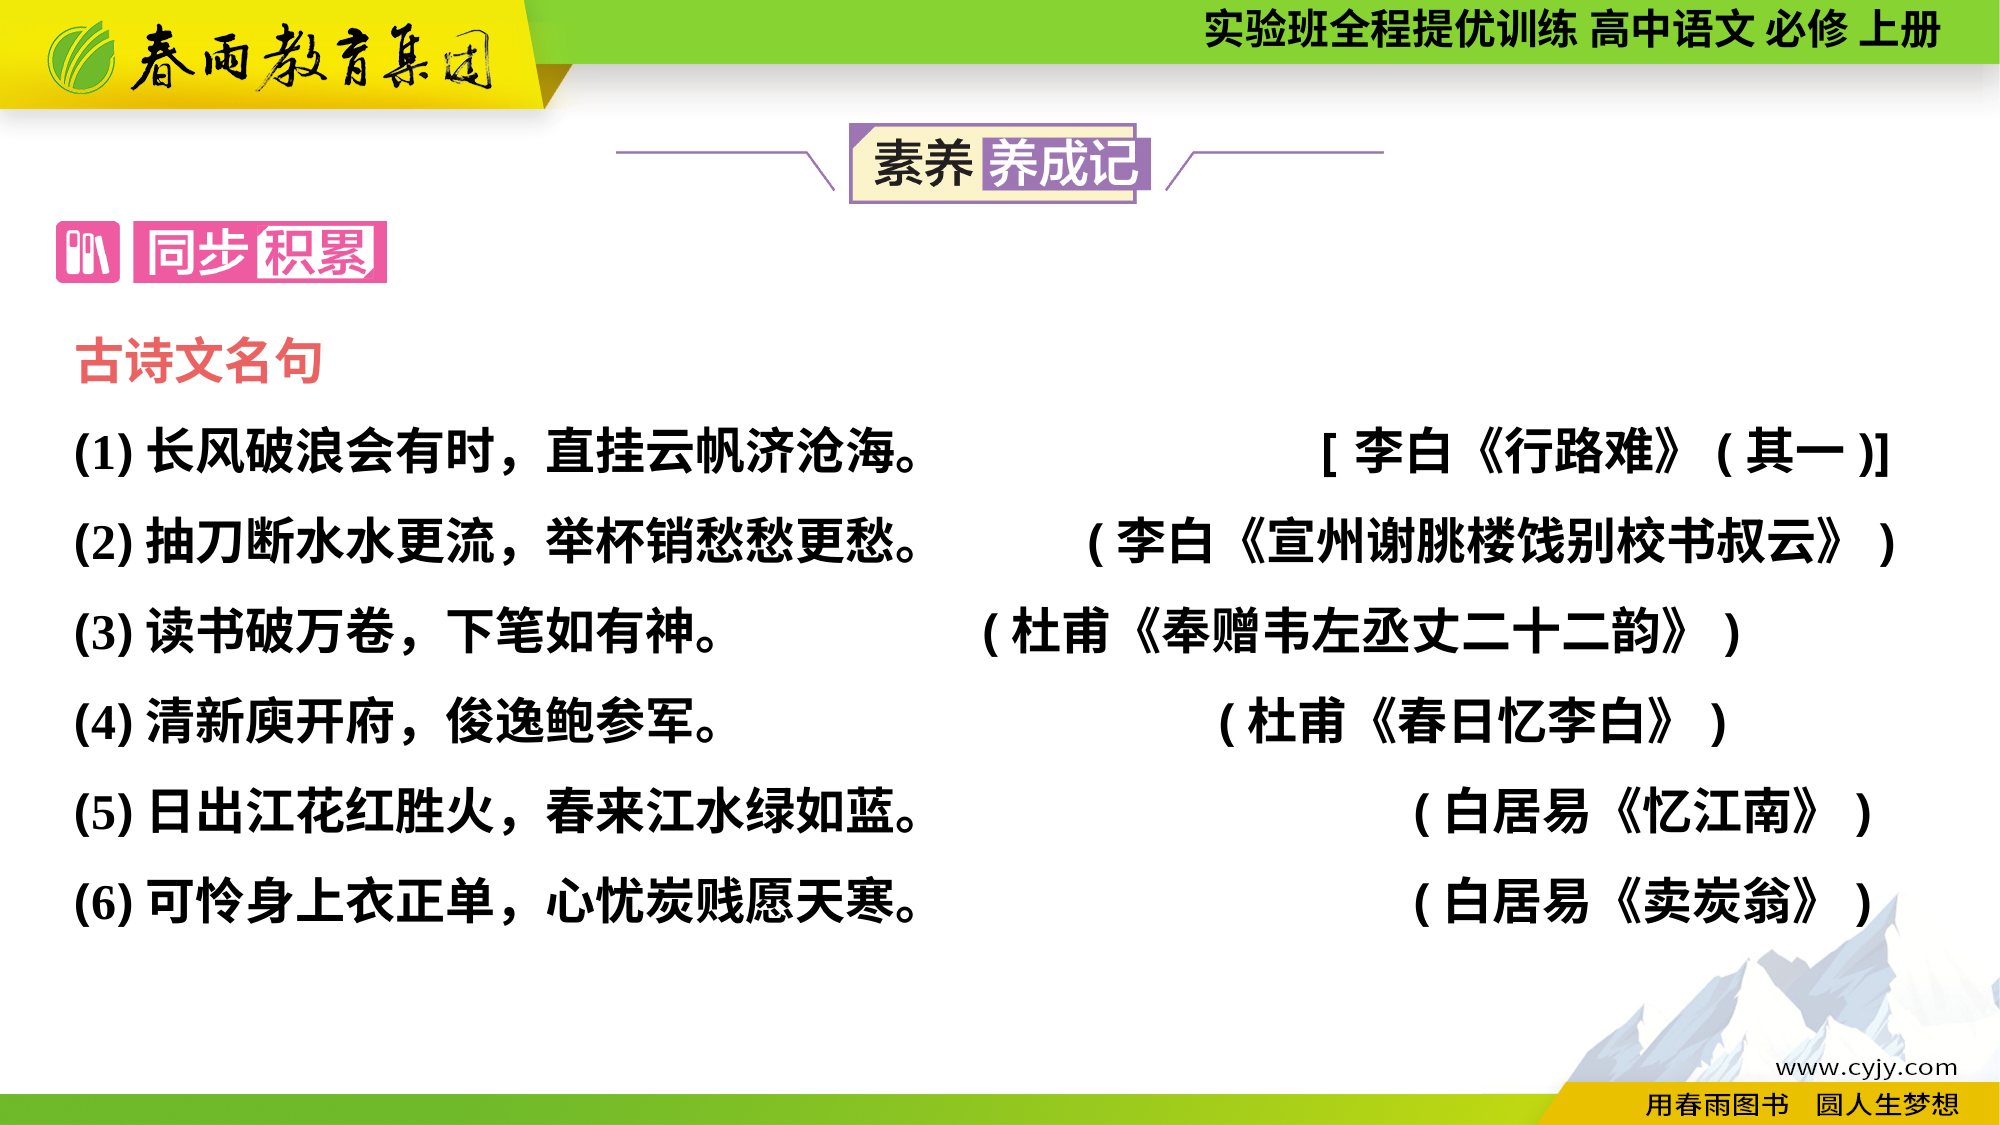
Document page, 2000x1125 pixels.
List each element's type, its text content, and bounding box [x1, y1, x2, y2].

picture [0, 0, 2000, 1125]
list 古诗文名句 (1)长风破浪会有时，直挂云帆济沧海。 [李白《行路难》(其一)] (2)抽刀断水水更流，举杯销愁愁更愁。 (李白《宣州谢朓楼饯别校书叔云》) (3)读书破万卷，下笔如有神。 (杜甫《奉赠韦左丞丈二十二韵》) (4)清新庾开府，俊逸鲍参军。 (杜甫《春日忆李白》) (5)日出江花红胜火，春来江水绿如蓝。 (白居易《忆江南》) (6)可怜身上衣正单，心忧炭贱愿天寒。 (白居易《卖炭翁》) [59, 292, 1944, 944]
